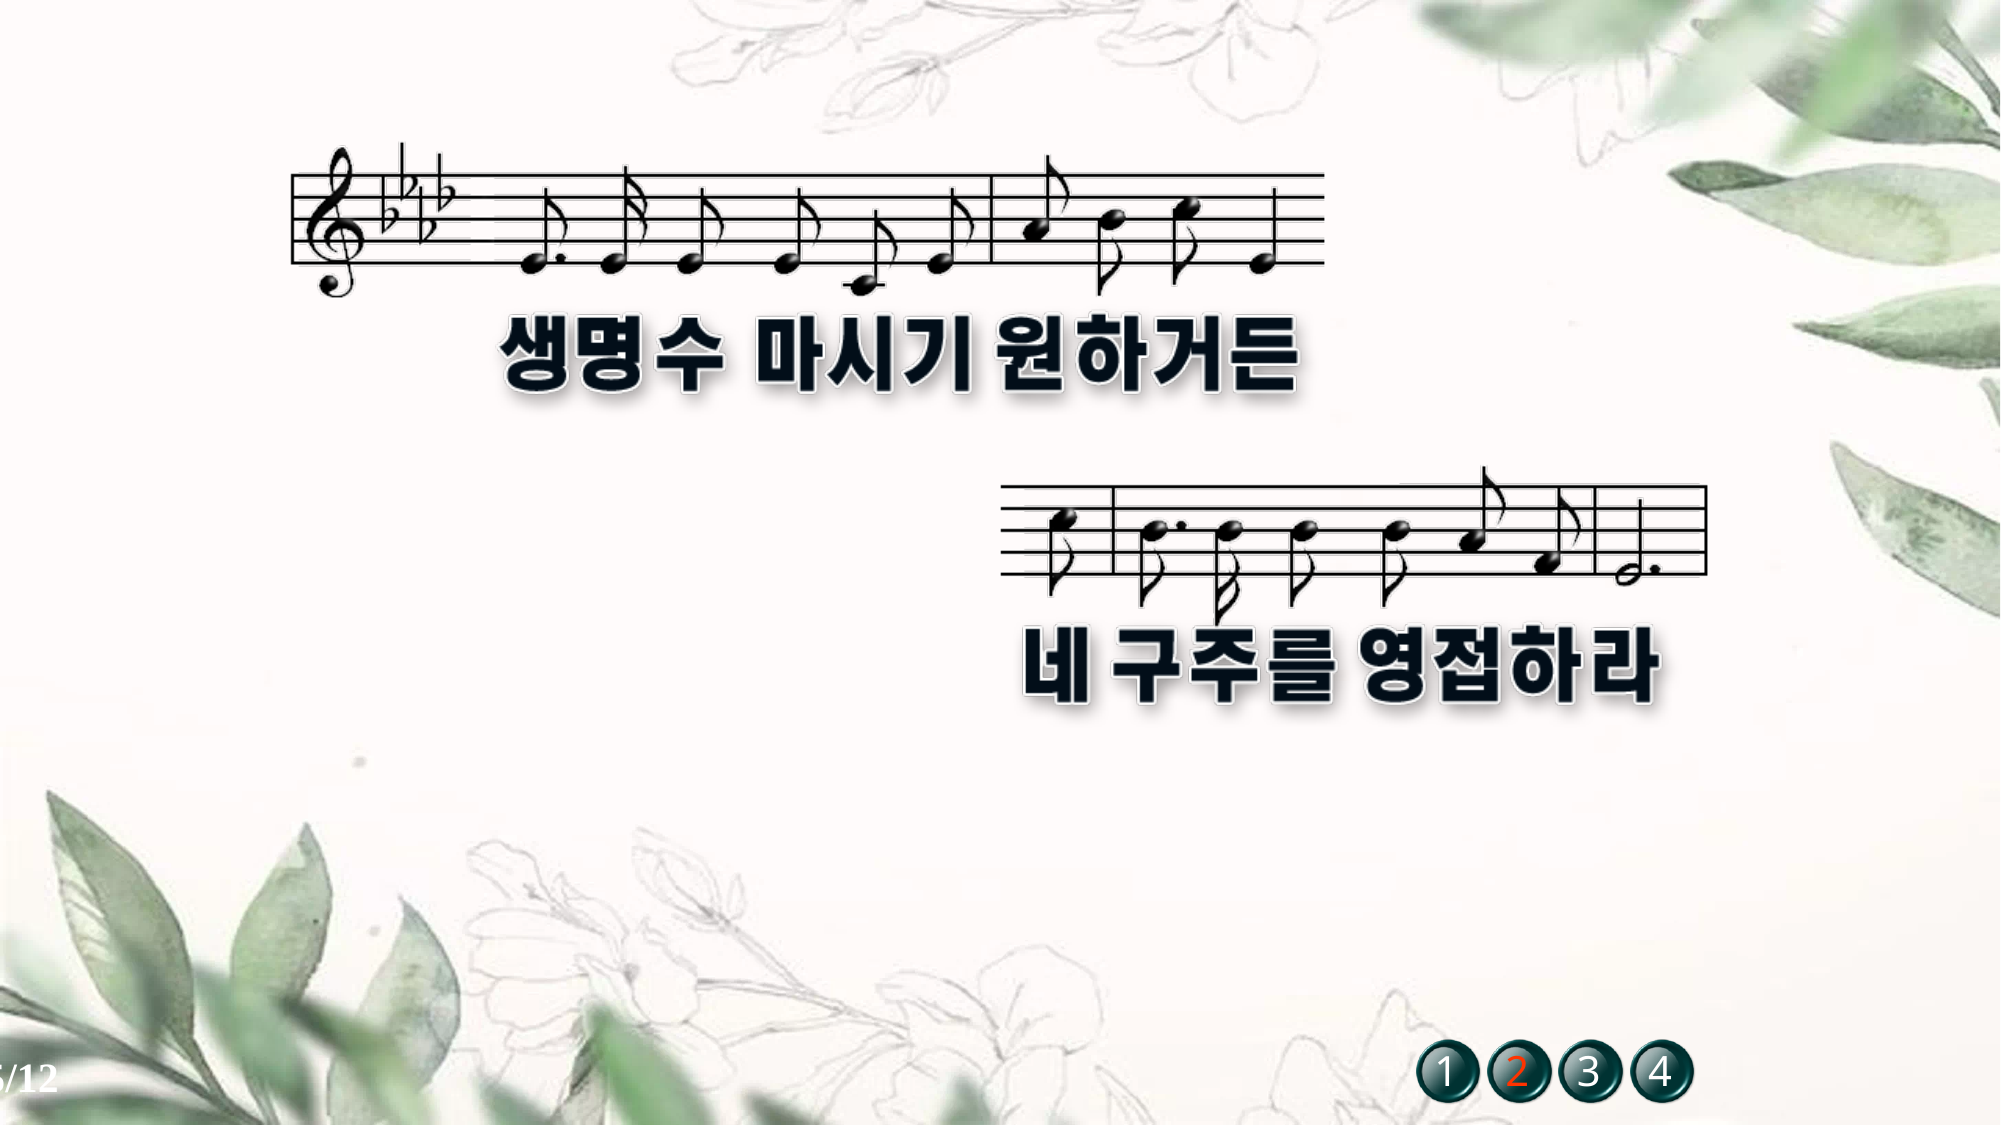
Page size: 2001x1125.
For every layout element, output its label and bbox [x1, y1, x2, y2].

text_box [1413, 1035, 1484, 1106]
picture [0, 0, 2001, 1125]
text_box [1627, 1035, 1697, 1106]
text_box [1484, 1035, 1555, 1106]
text_box [1555, 1035, 1626, 1106]
